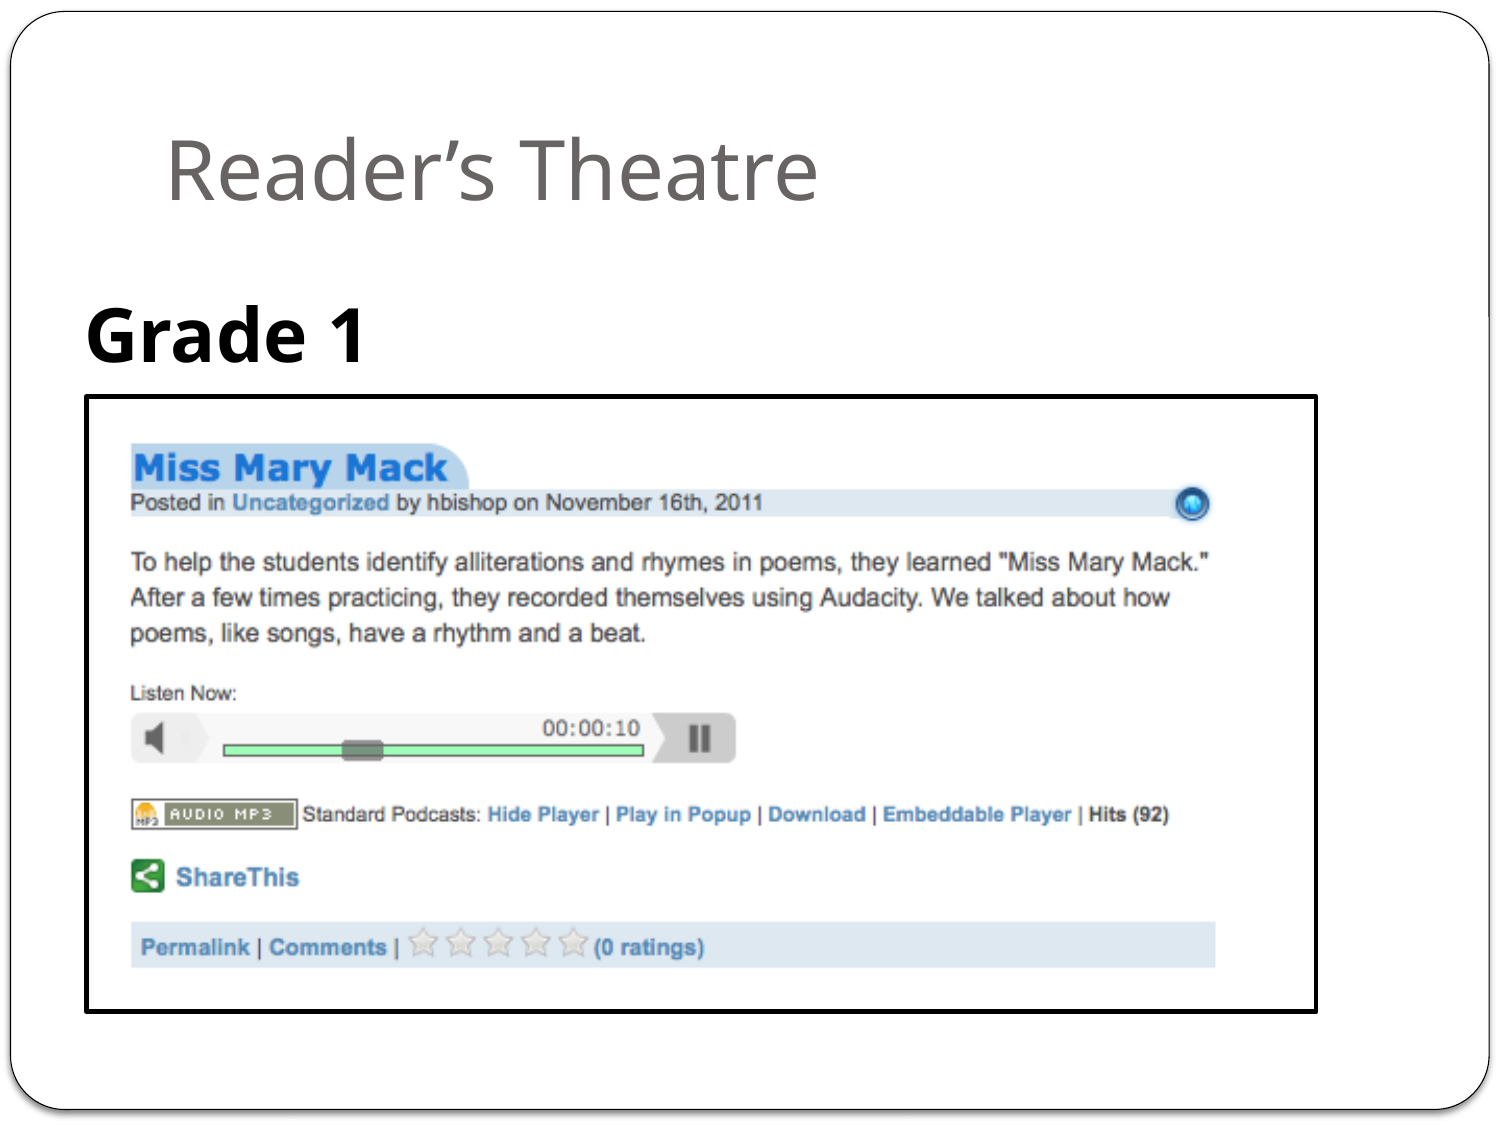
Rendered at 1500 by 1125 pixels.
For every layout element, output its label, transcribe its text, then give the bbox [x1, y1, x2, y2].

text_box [88, 280, 1315, 1010]
title Reader’s Theatre [150, 45, 1425, 233]
